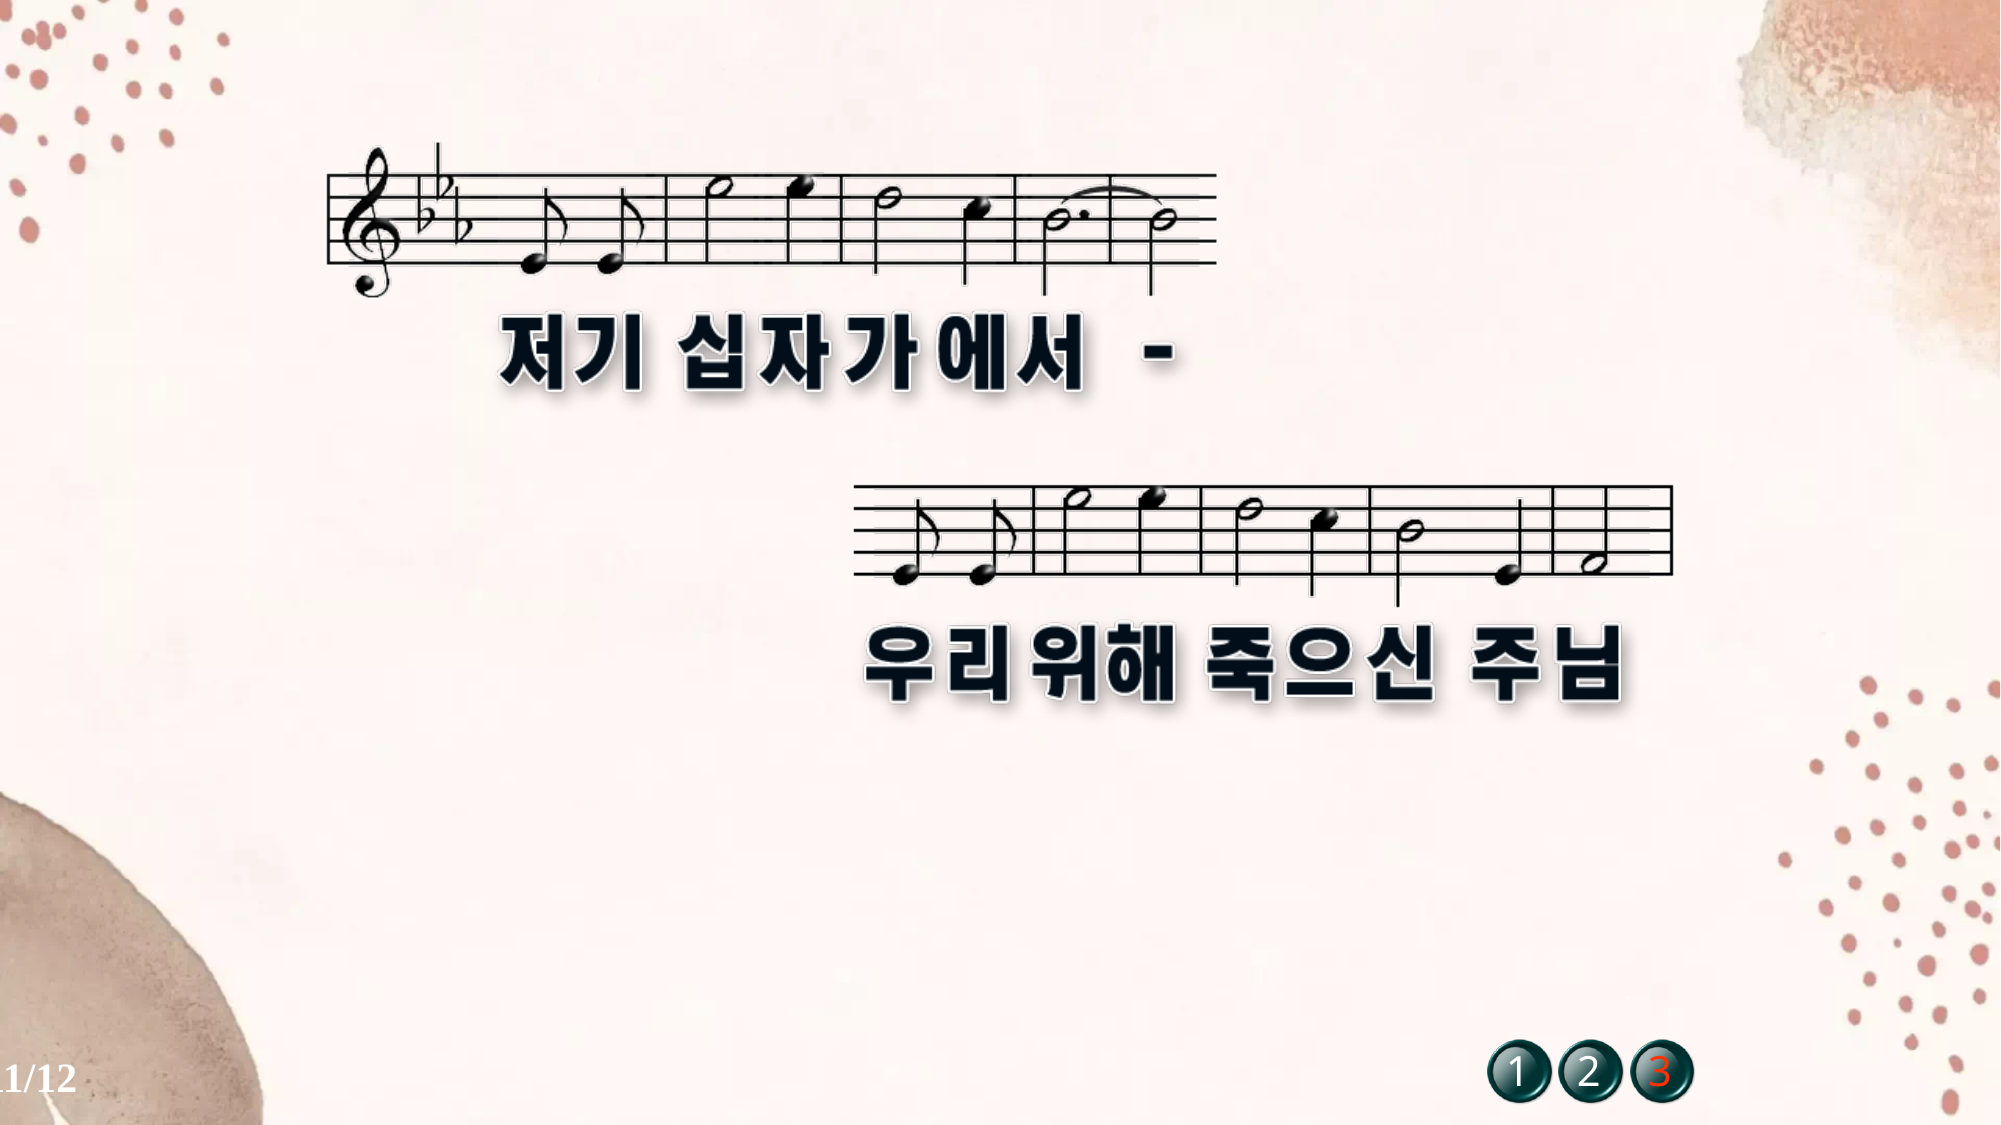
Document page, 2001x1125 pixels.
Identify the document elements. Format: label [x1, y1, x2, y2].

text_box [1555, 1035, 1626, 1106]
picture [0, 0, 2001, 1125]
text_box [1627, 1035, 1697, 1106]
text_box [1484, 1035, 1555, 1106]
